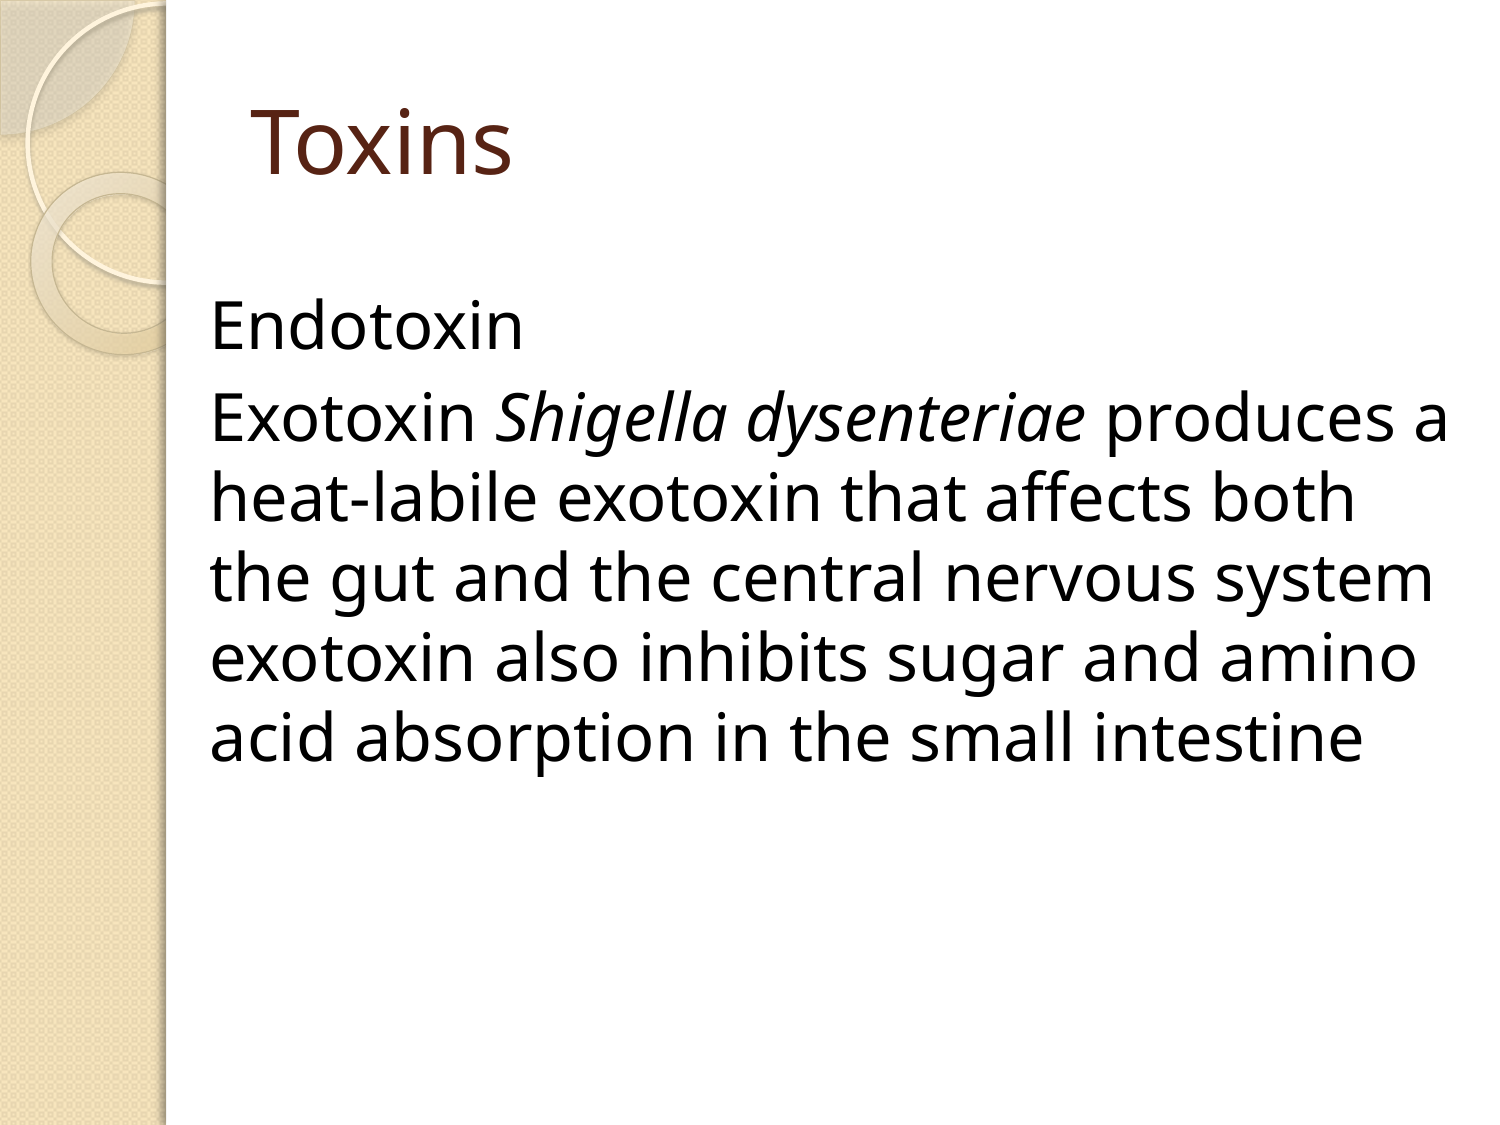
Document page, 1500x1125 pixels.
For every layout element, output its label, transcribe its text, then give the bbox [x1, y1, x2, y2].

list Endotoxin Exotoxin Shigella dysenteriae produces a heat-labile exotoxin that affects both the gut and the central nervous system exotoxin also inhibits sugar and amino acid absorption in the small intestine [194, 275, 1495, 1063]
title Toxins [235, 45, 1466, 233]
